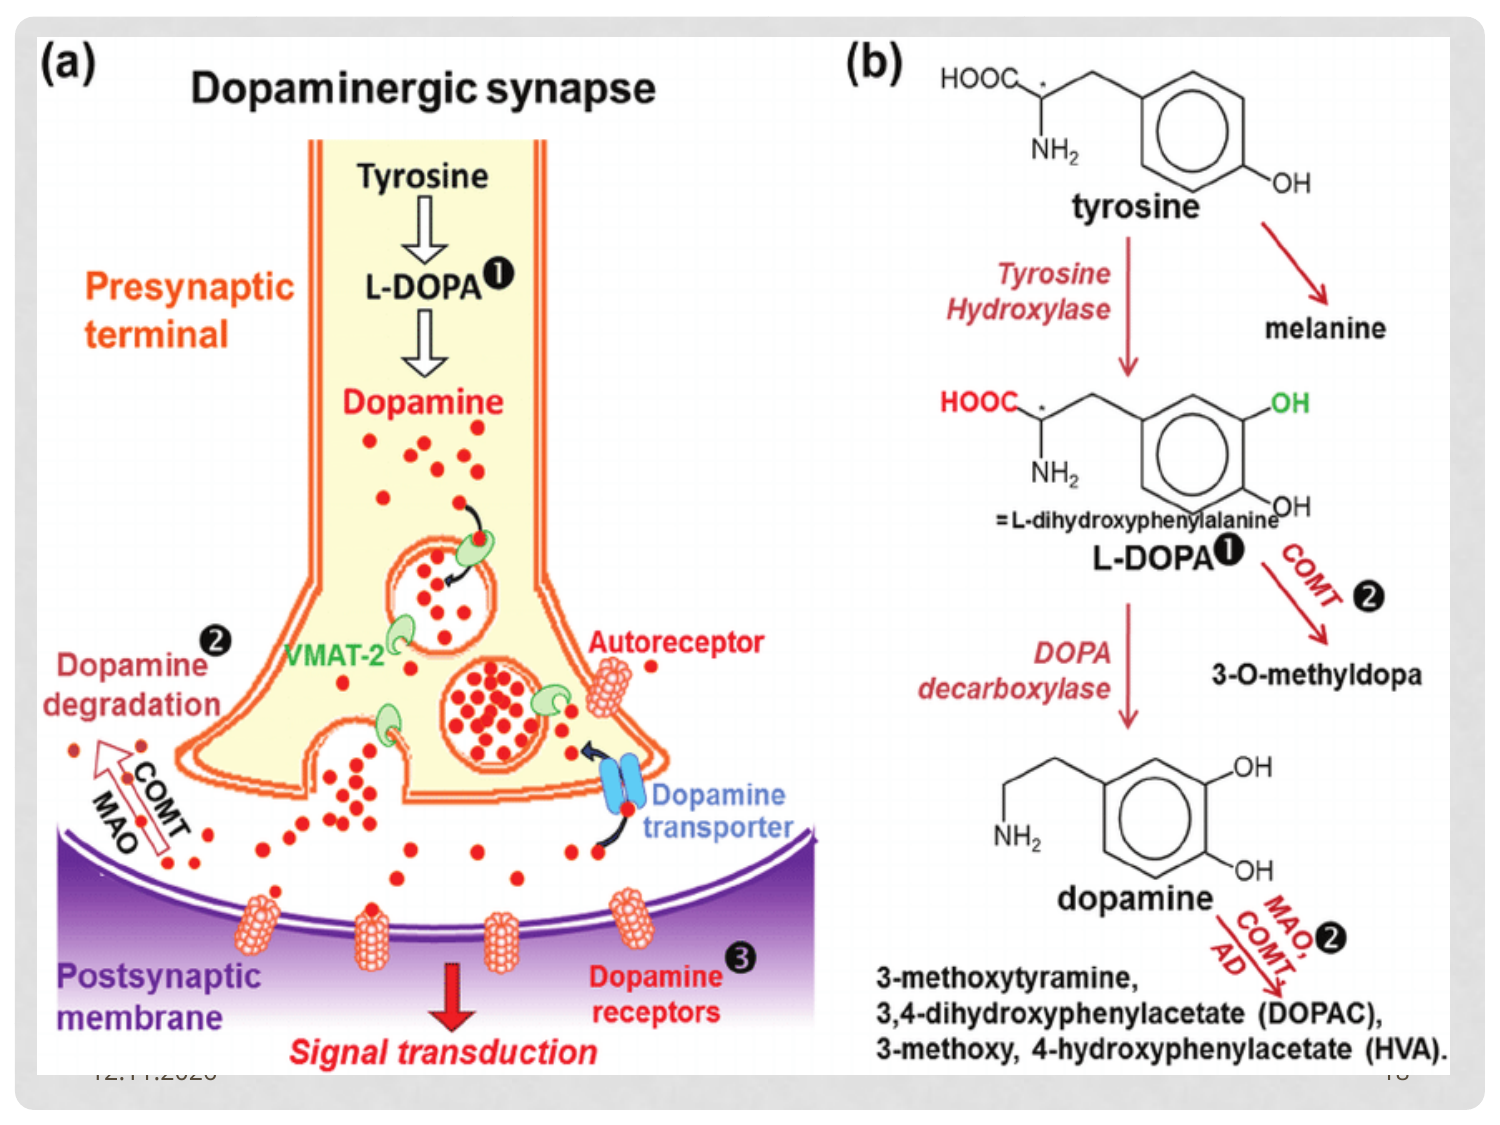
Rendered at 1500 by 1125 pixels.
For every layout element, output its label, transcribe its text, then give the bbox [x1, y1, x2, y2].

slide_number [75, 1076, 425, 1103]
picture [37, 37, 1451, 1076]
slide_number 18 [1074, 1076, 1425, 1103]
